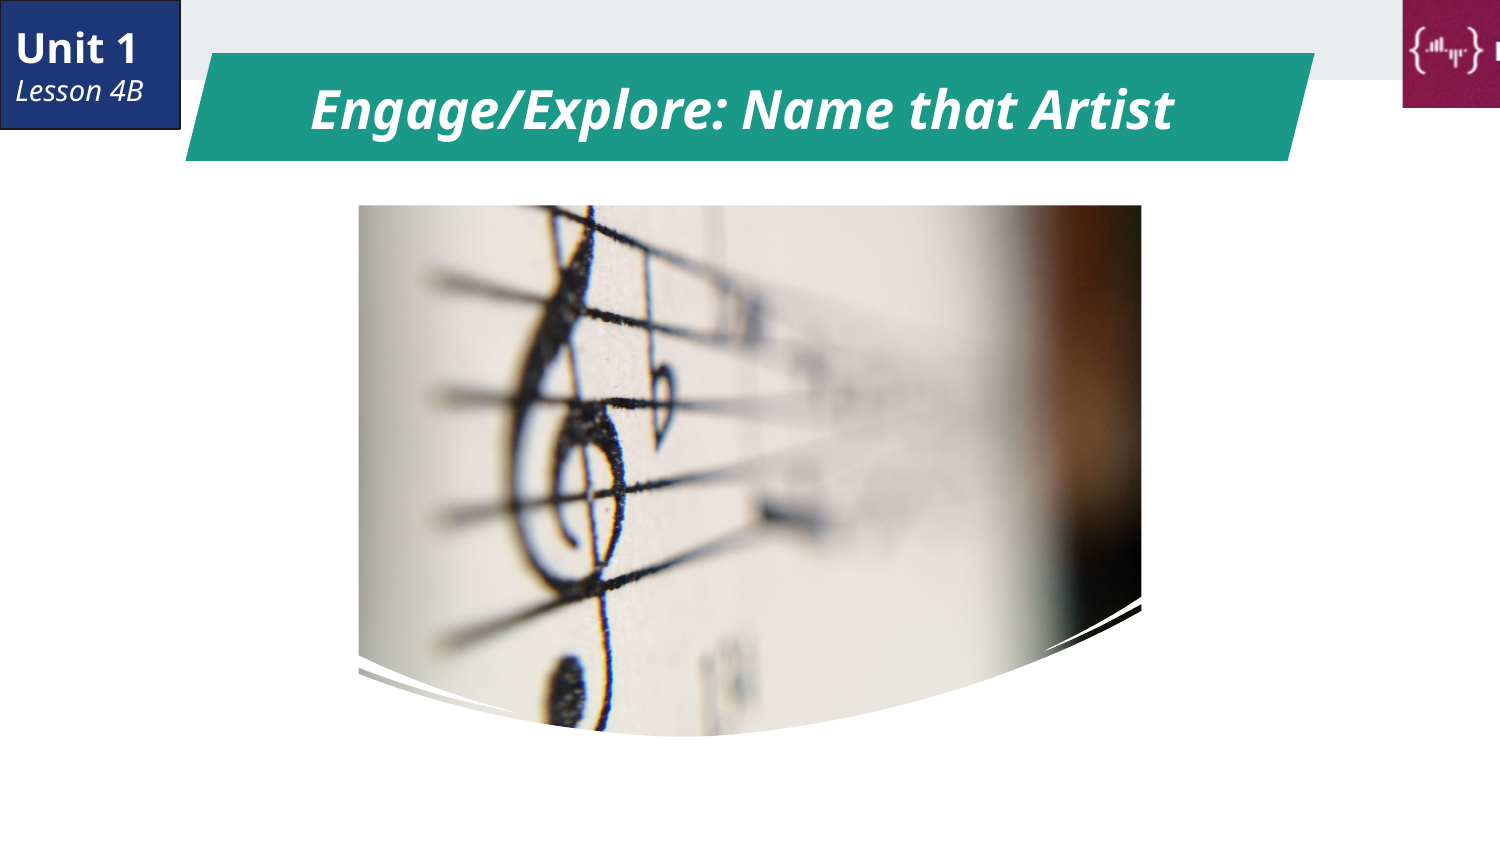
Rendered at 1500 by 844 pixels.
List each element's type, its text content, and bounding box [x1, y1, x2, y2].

picture [358, 79, 1142, 844]
text_box [185, 53, 1315, 161]
title Engage/Explore: Name that Artist [221, 60, 1279, 155]
picture [1402, 0, 1500, 108]
text_box Unit 1 Lesson 4B [0, 0, 181, 130]
